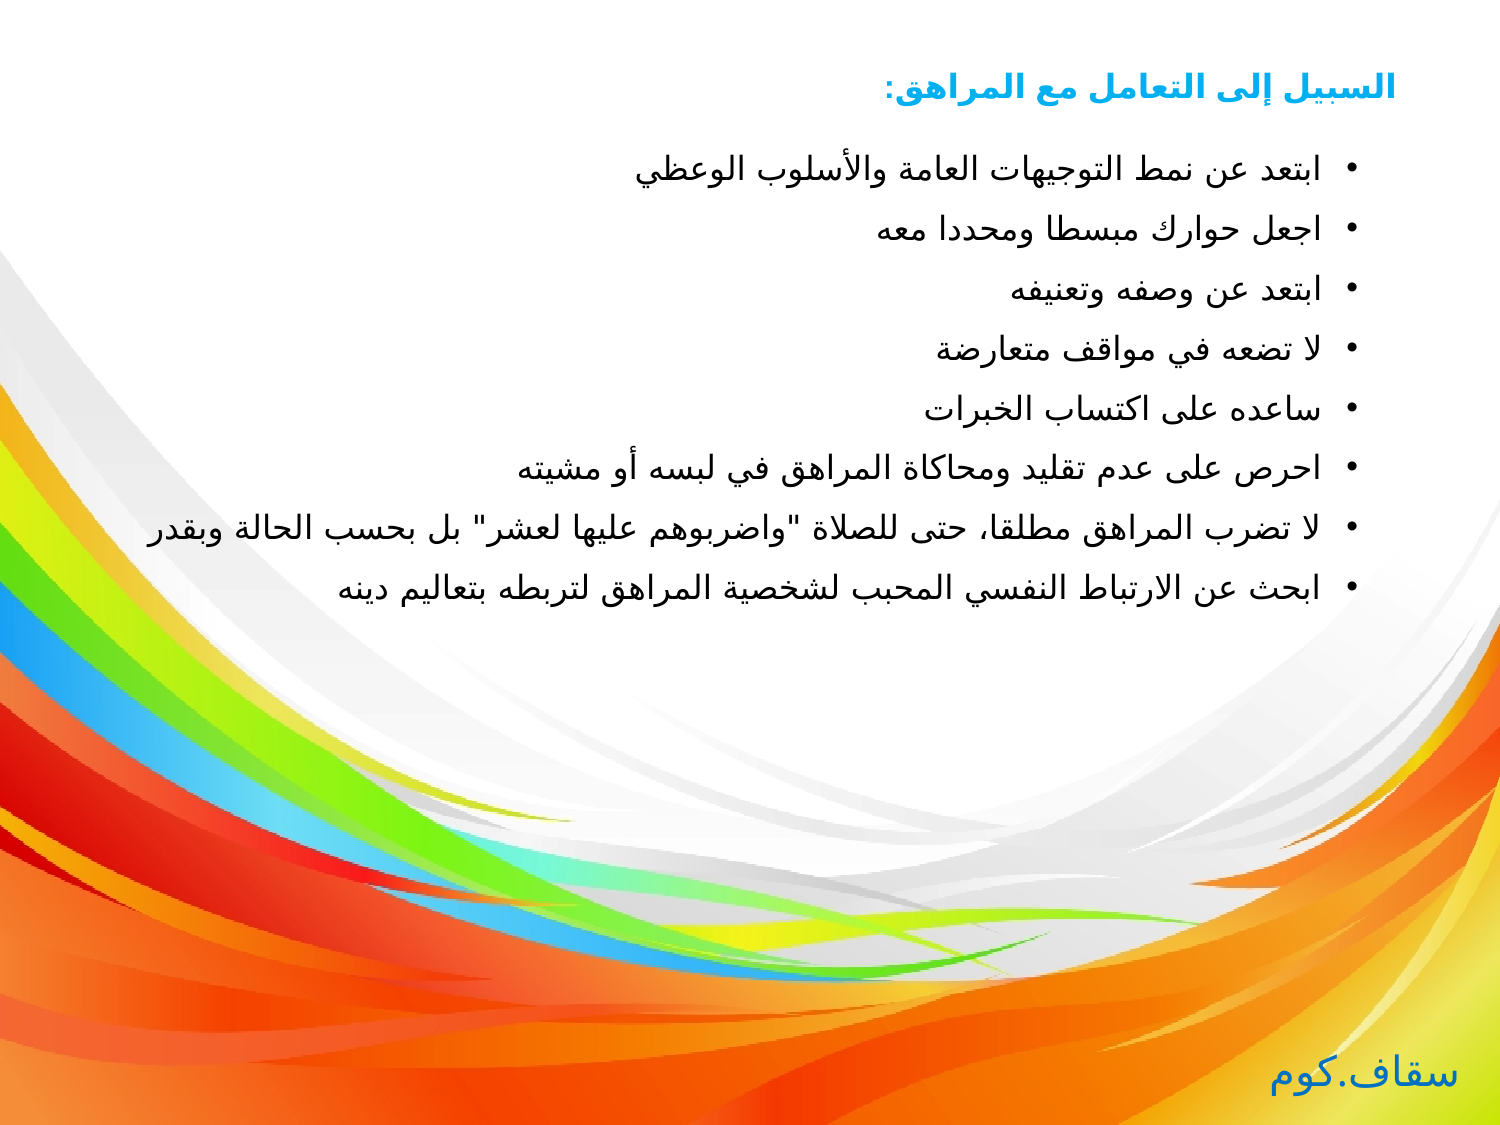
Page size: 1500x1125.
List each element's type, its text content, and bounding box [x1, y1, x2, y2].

text_box السبيل إلى التعامل مع المراهق: ابتعد عن نمط التوجيهات العامة والأسلوب الوعظي اجعل حوارك مبسطا ومحددا معه ابتعد عن وصفه وتعنيفه لا تضعه في مواقف متعارضة ساعده على اكتساب الخبرات احرص على عدم تقليد ومحاكاة المراهق في لبسه أو مشيته لا تضرب المراهق مطلقا، حتى للصلاة "واضربوهم عليها لعشر" بل بحسب الحالة وبقدر ابحث عن الارتباط النفسي المحبب لشخصية المراهق لتربطه بتعاليم دينه [99, 37, 1413, 614]
picture [0, 0, 1500, 1125]
